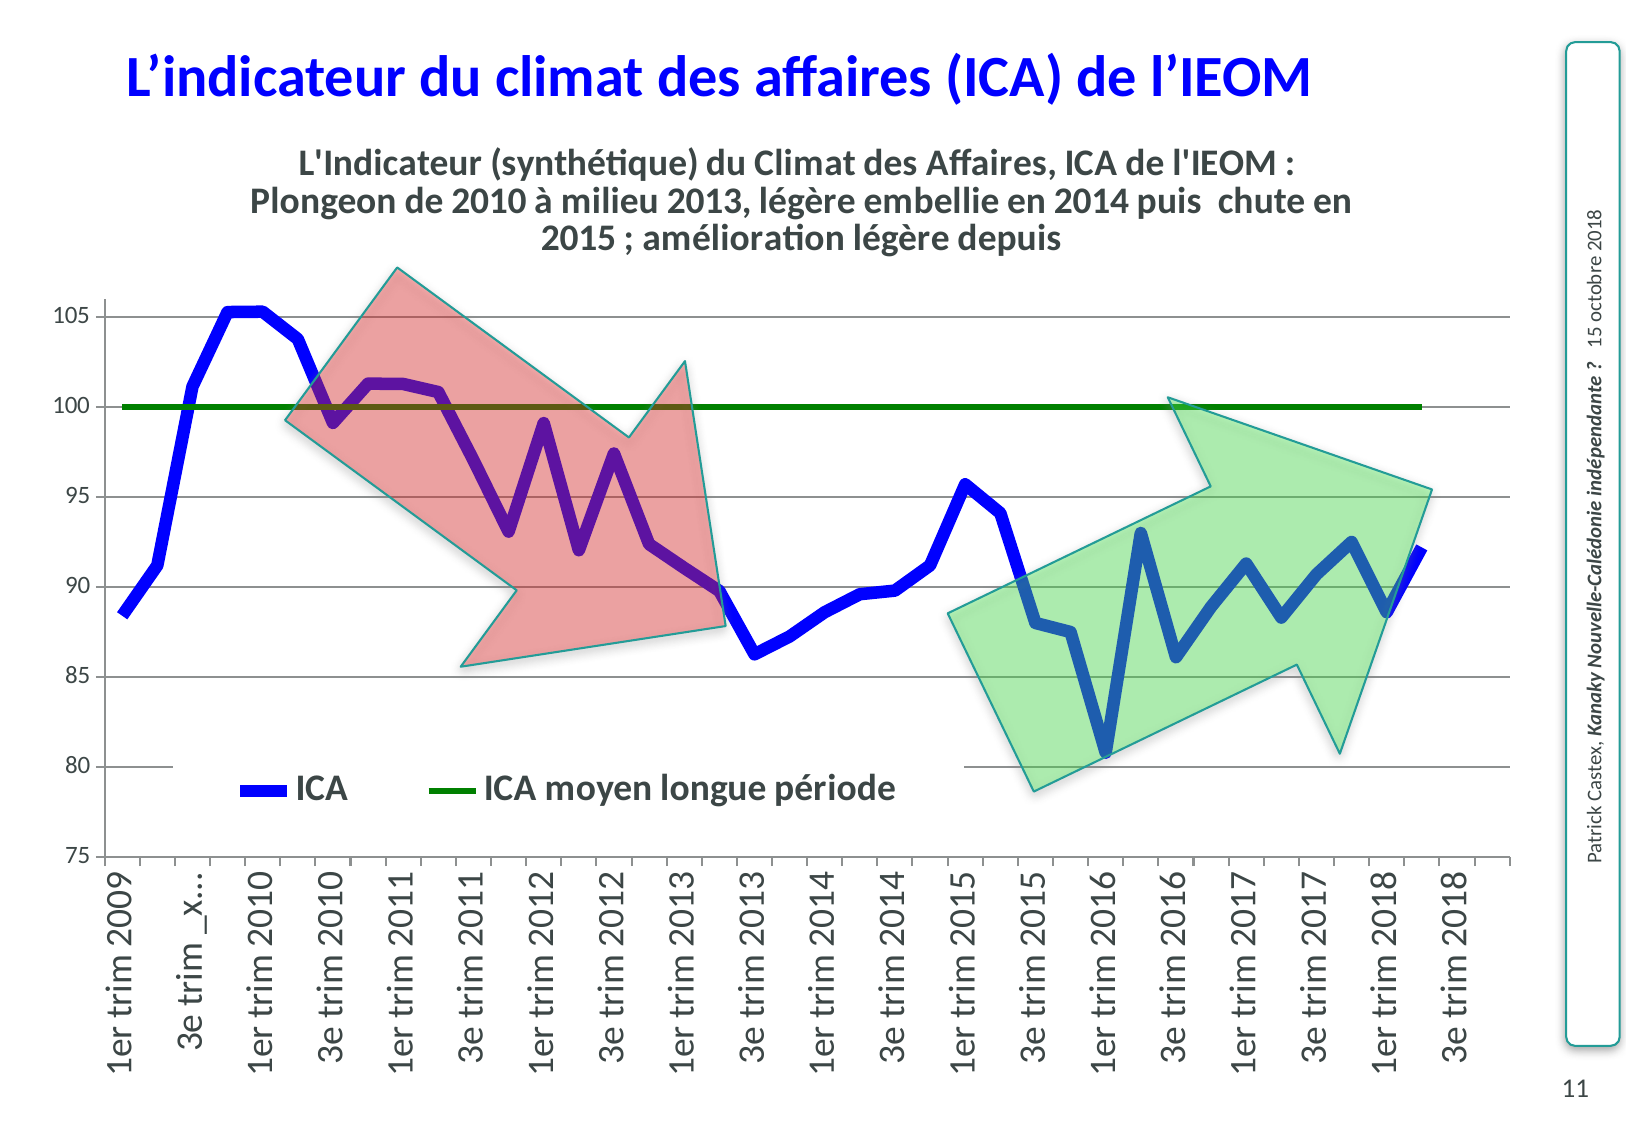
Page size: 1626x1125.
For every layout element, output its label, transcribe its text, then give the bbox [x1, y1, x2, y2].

chart [38, 135, 1519, 1094]
title L’indicateur du climat des affaires (ICA) de l’IEOM [111, 30, 1447, 131]
